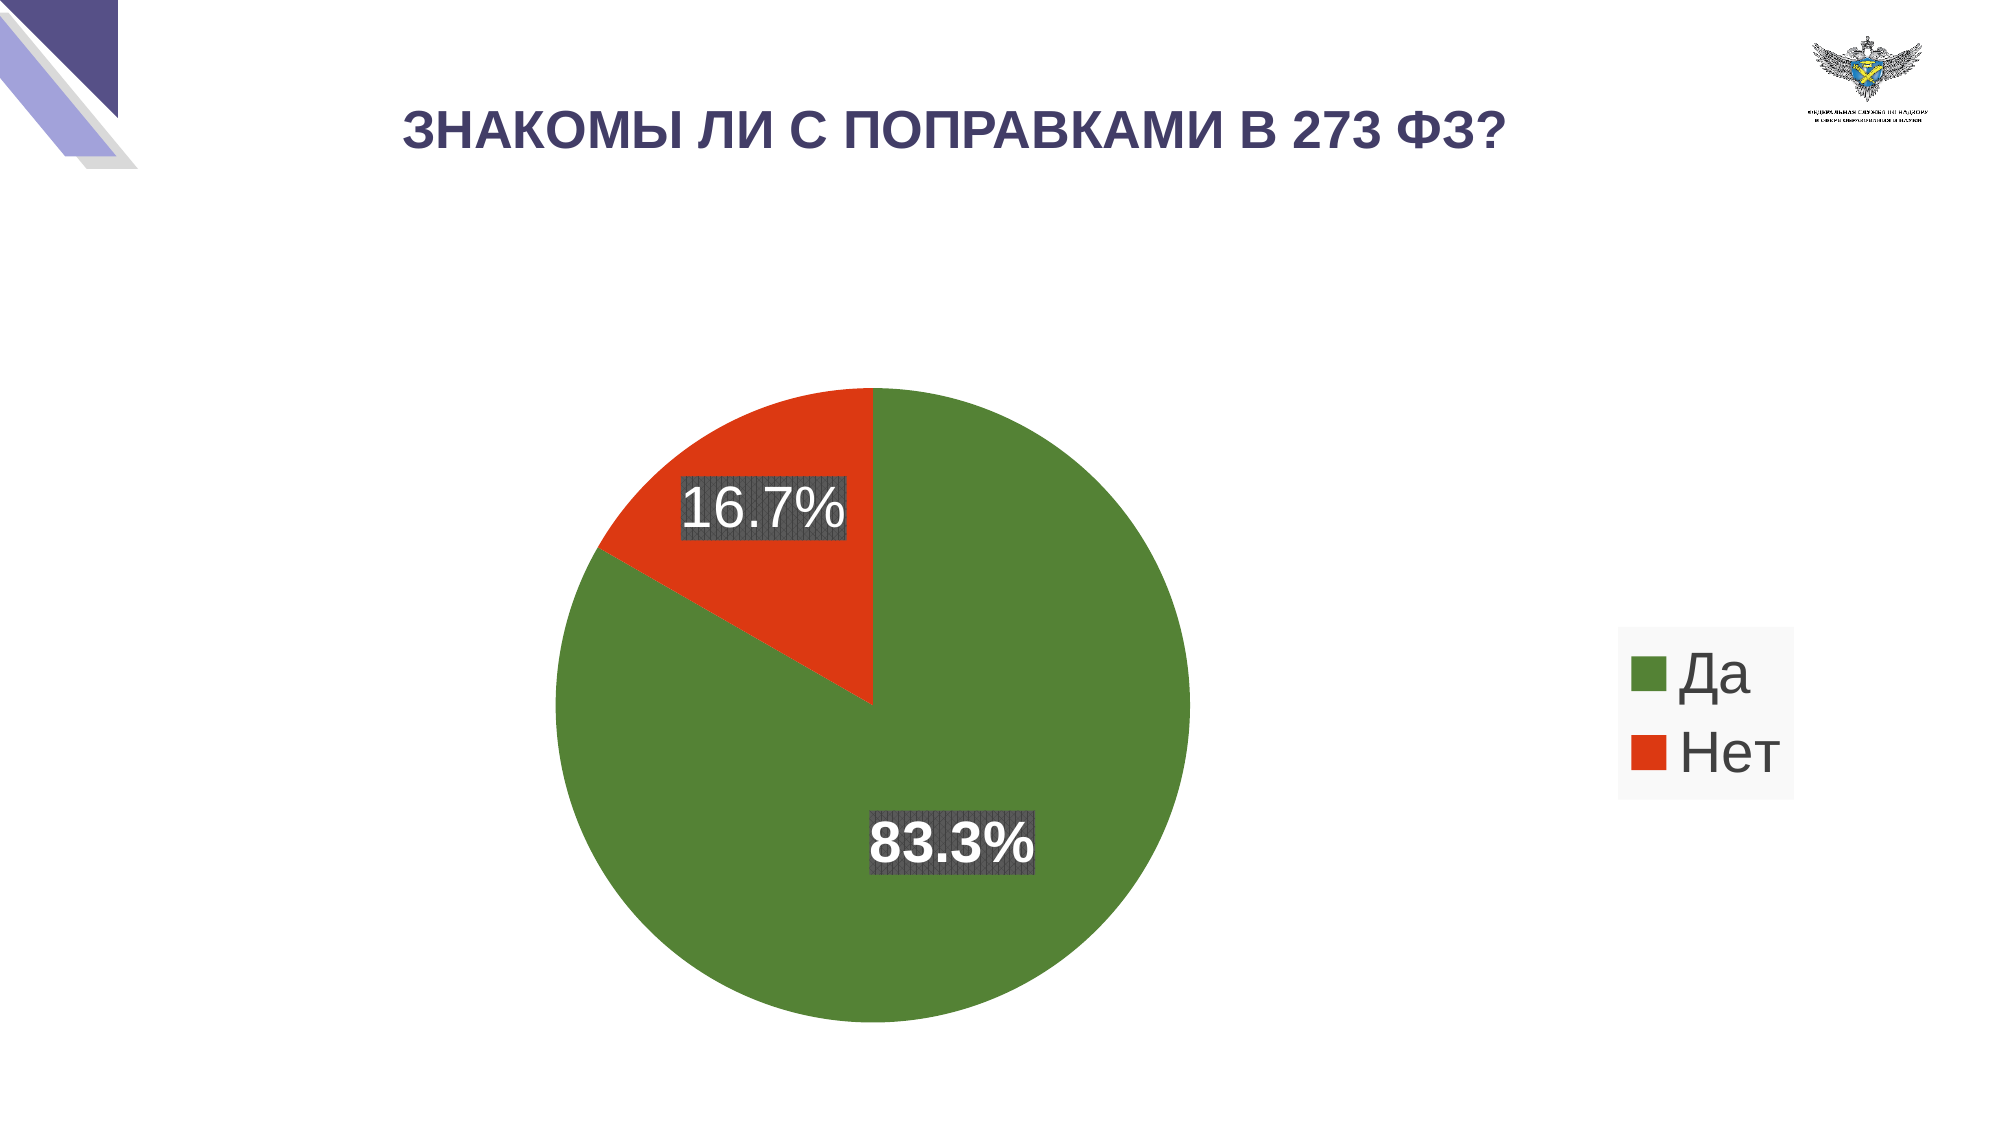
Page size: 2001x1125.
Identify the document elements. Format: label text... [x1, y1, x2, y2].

chart [46, 322, 1807, 1037]
picture [1808, 35, 1928, 122]
text_box ЗНАКОМЫ ЛИ С ПОПРАВКАМИ В 273 ФЗ? [387, 88, 1563, 167]
